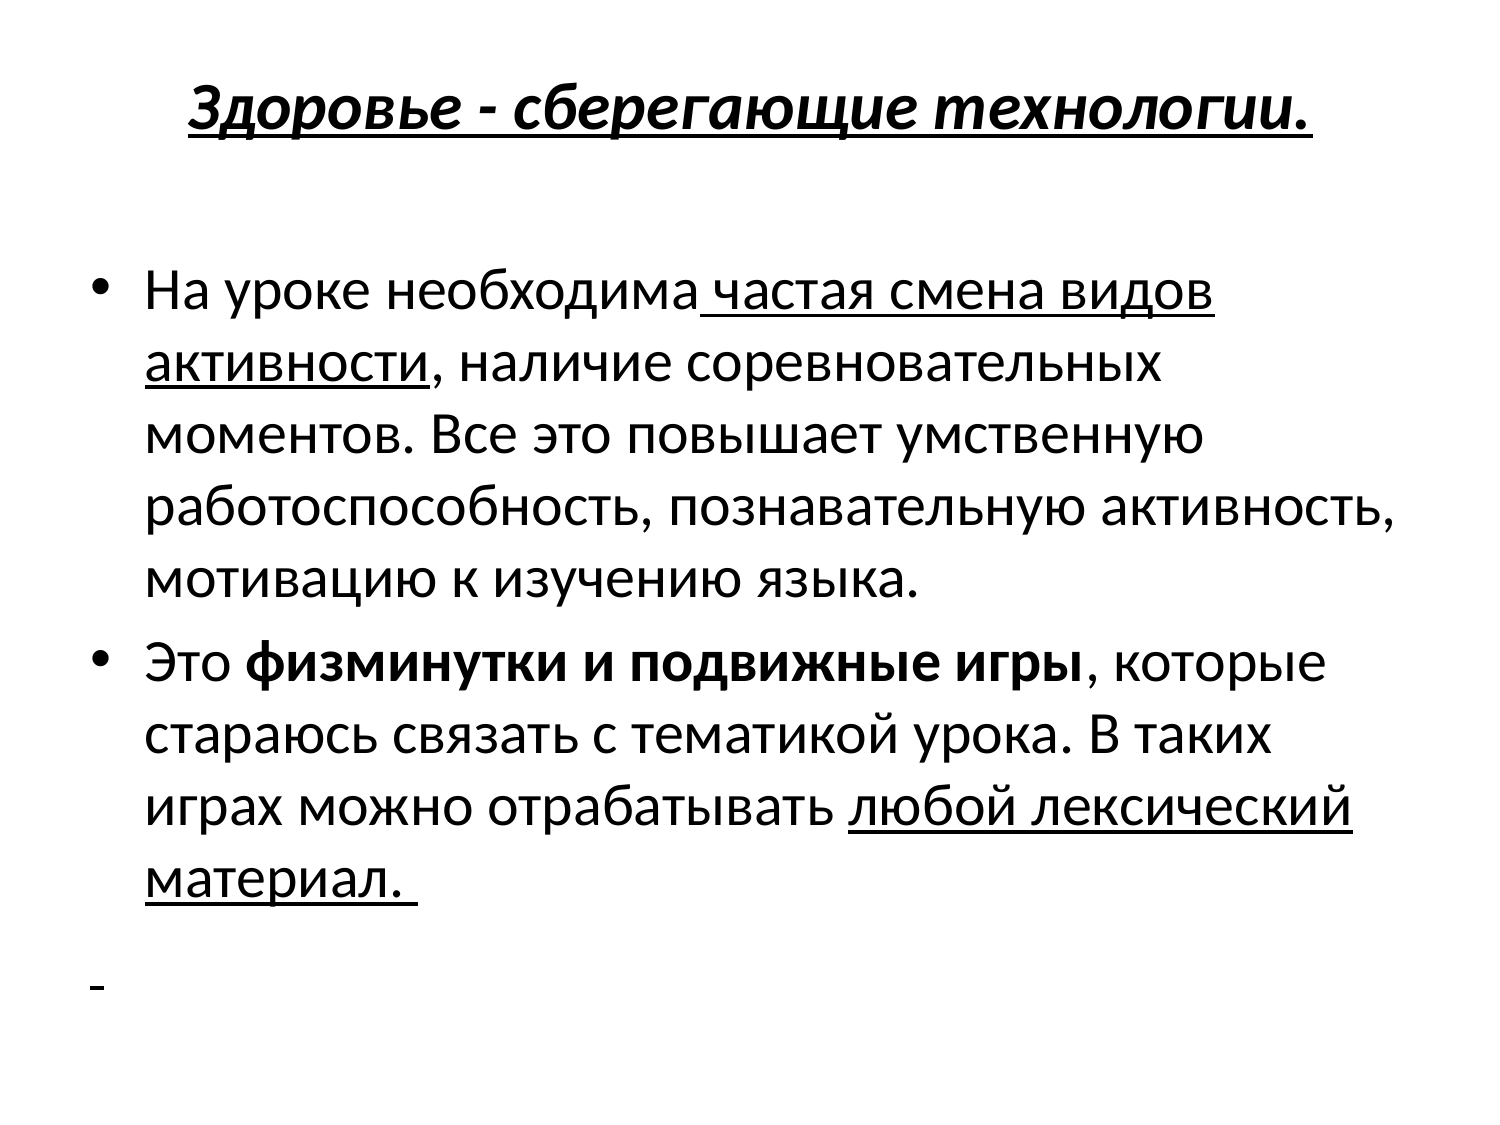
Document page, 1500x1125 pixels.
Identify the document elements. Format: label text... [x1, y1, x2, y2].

list Здоровье - сберегающие технологии. На уроке необходима частая смена видов активности, наличие соревновательных моментов. Все это повышает умственную работоспособность, познавательную активность, мотивацию к изучению языка. Это физминутки и подвижные игры, которые стараюсь связать с тематикой урока. В таких играх можно отрабатывать любой лексический материал. [75, 54, 1425, 1005]
